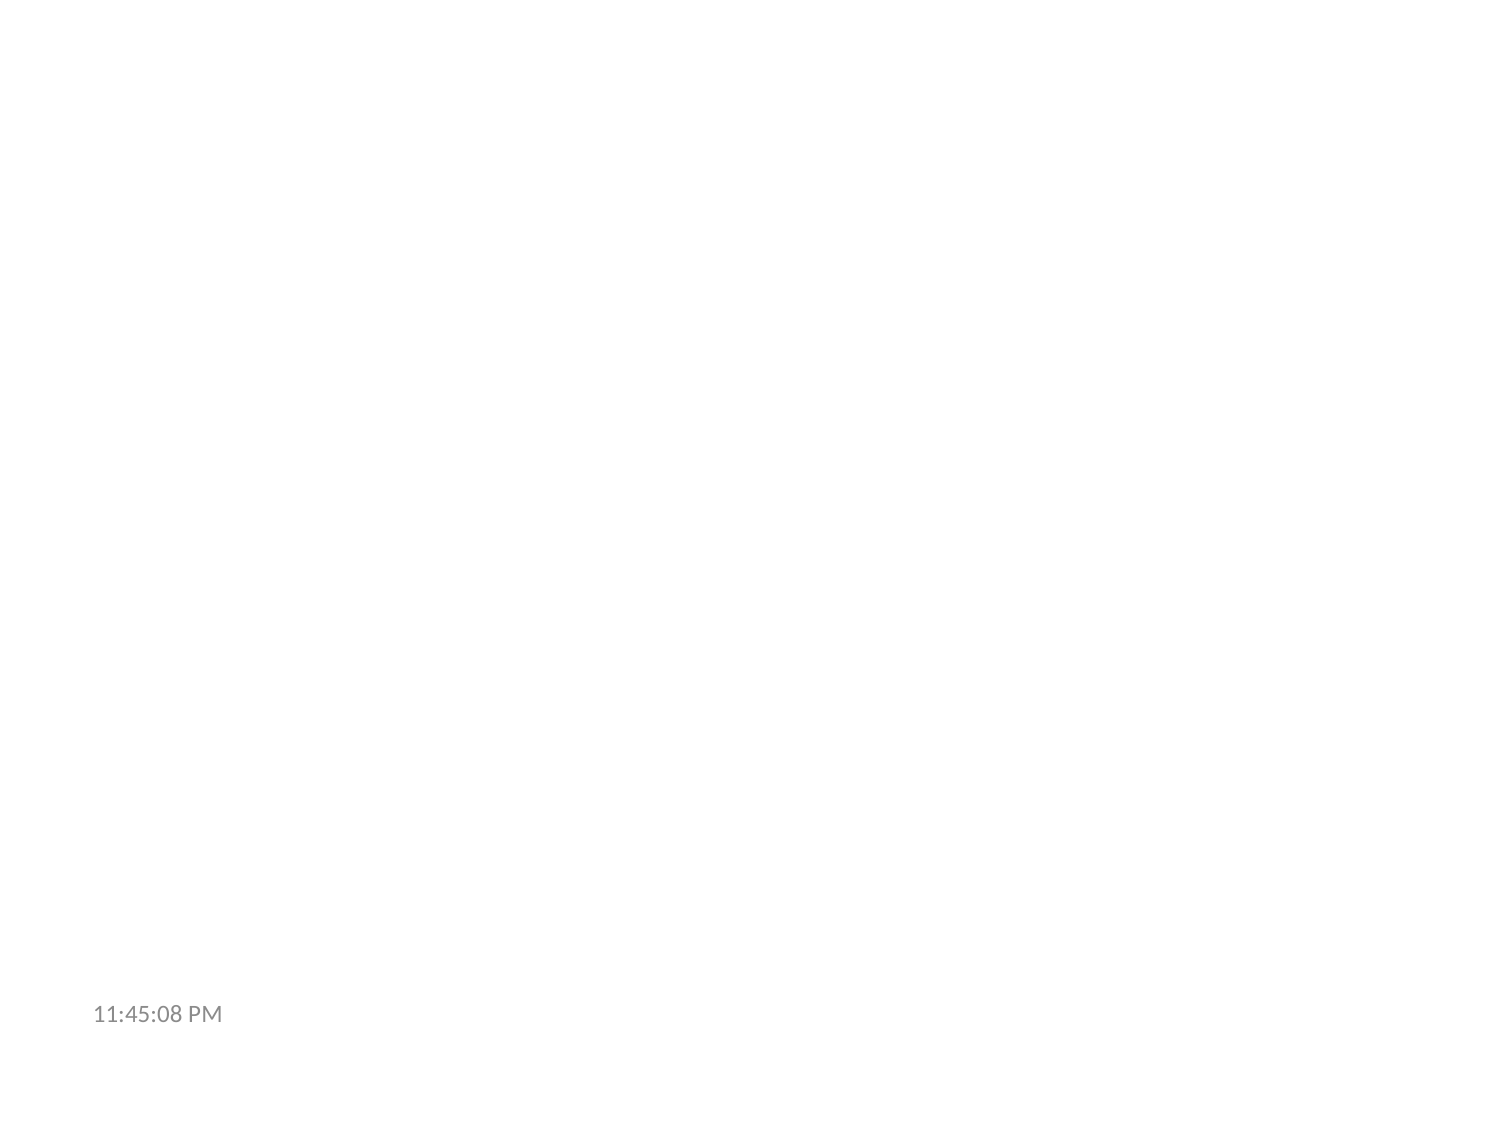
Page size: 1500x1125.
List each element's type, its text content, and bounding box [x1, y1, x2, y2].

text_box 3:35:09 PM [77, 982, 428, 1043]
